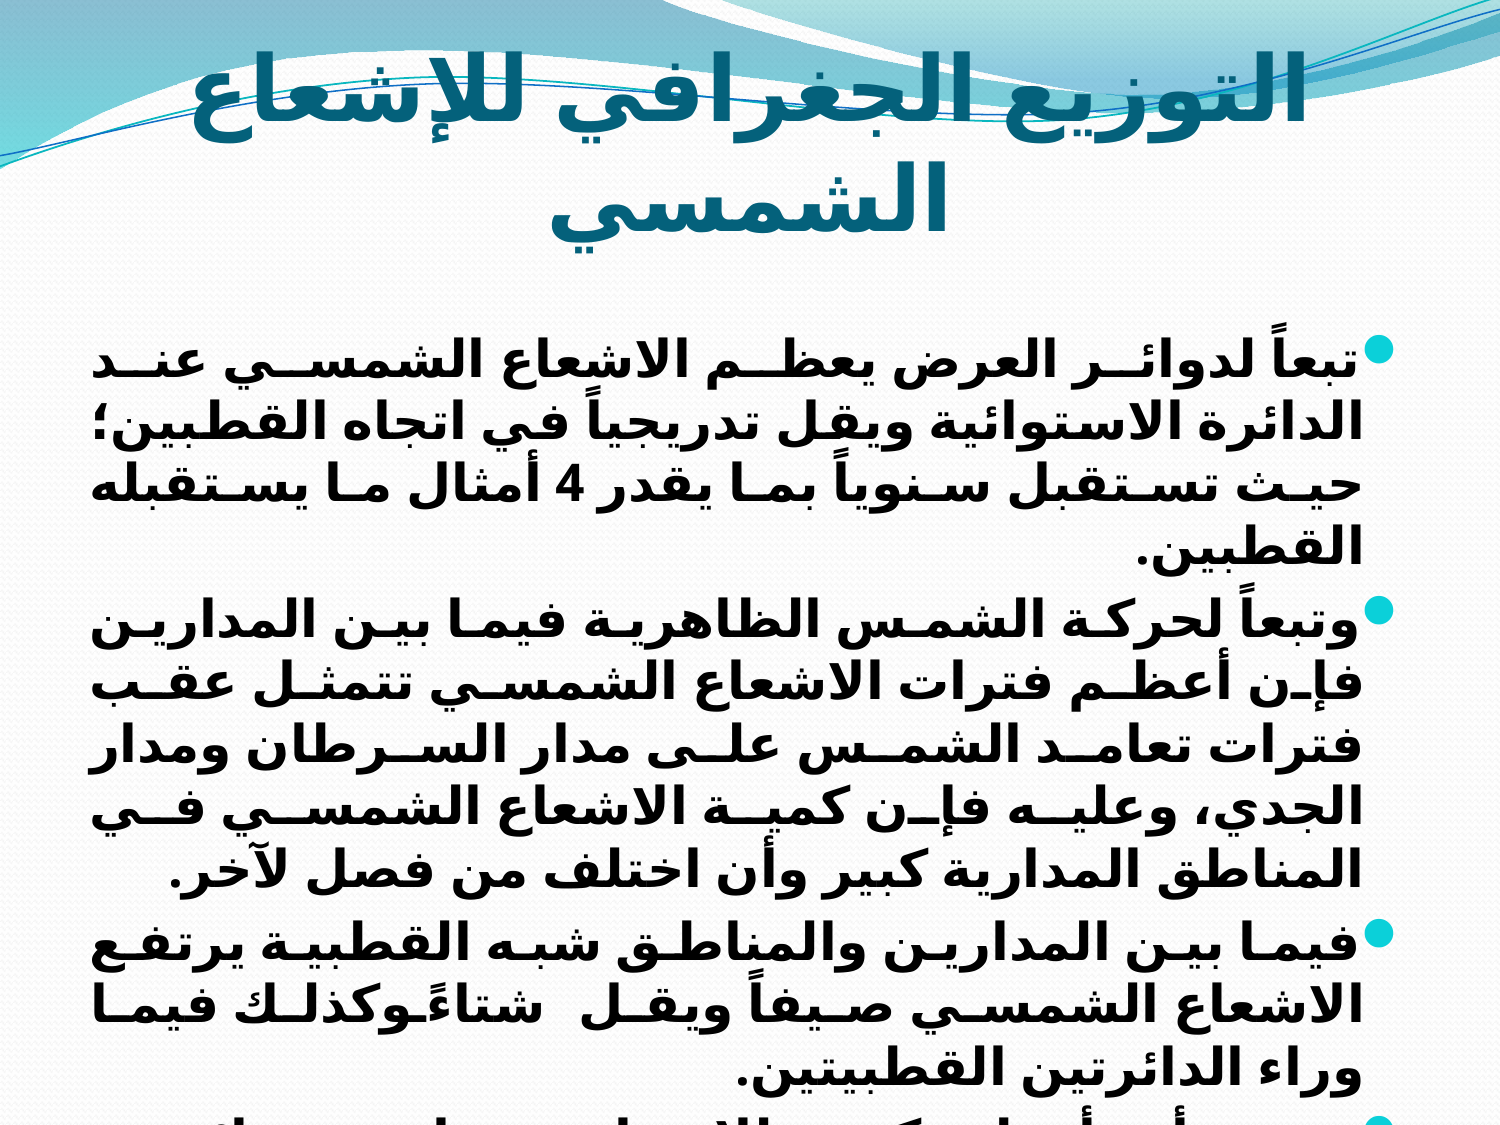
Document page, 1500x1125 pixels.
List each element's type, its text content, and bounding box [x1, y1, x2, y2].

title التوزيع الجغرافي للإشعاع الشمسي [75, 115, 1425, 250]
list تبعاً لدوائر العرض يعظم الاشعاع الشمسي عند الدائرة الاستوائية ويقل تدريجياً في اتجاه القطبين؛ حيث تستقبل سنوياً بما يقدر 4 أمثال ما يستقبله القطبين. وتبعاً لحركة الشمس الظاهرية فيما بين المدارين فإن أعظم فترات الاشعاع الشمسي تتمثل عقب فترات تعامد الشمس على مدار السرطان ومدار الجدي، وعليه فإن كمية الاشعاع الشمسي في المناطق المدارية كبير وأن اختلف من فصل لآخر. فيما بين المدارين والمناطق شبه القطبية يرتفع الاشعاع الشمسي صيفاً ويقل شتاءً وكذلك فيما وراء الدائرتين القطبيتين. وتبين أن أعظم كمية للإشعاع تتمثل عند دائرتي عرض 20 درجة شمالاً وجنوباً [75, 317, 1425, 1038]
